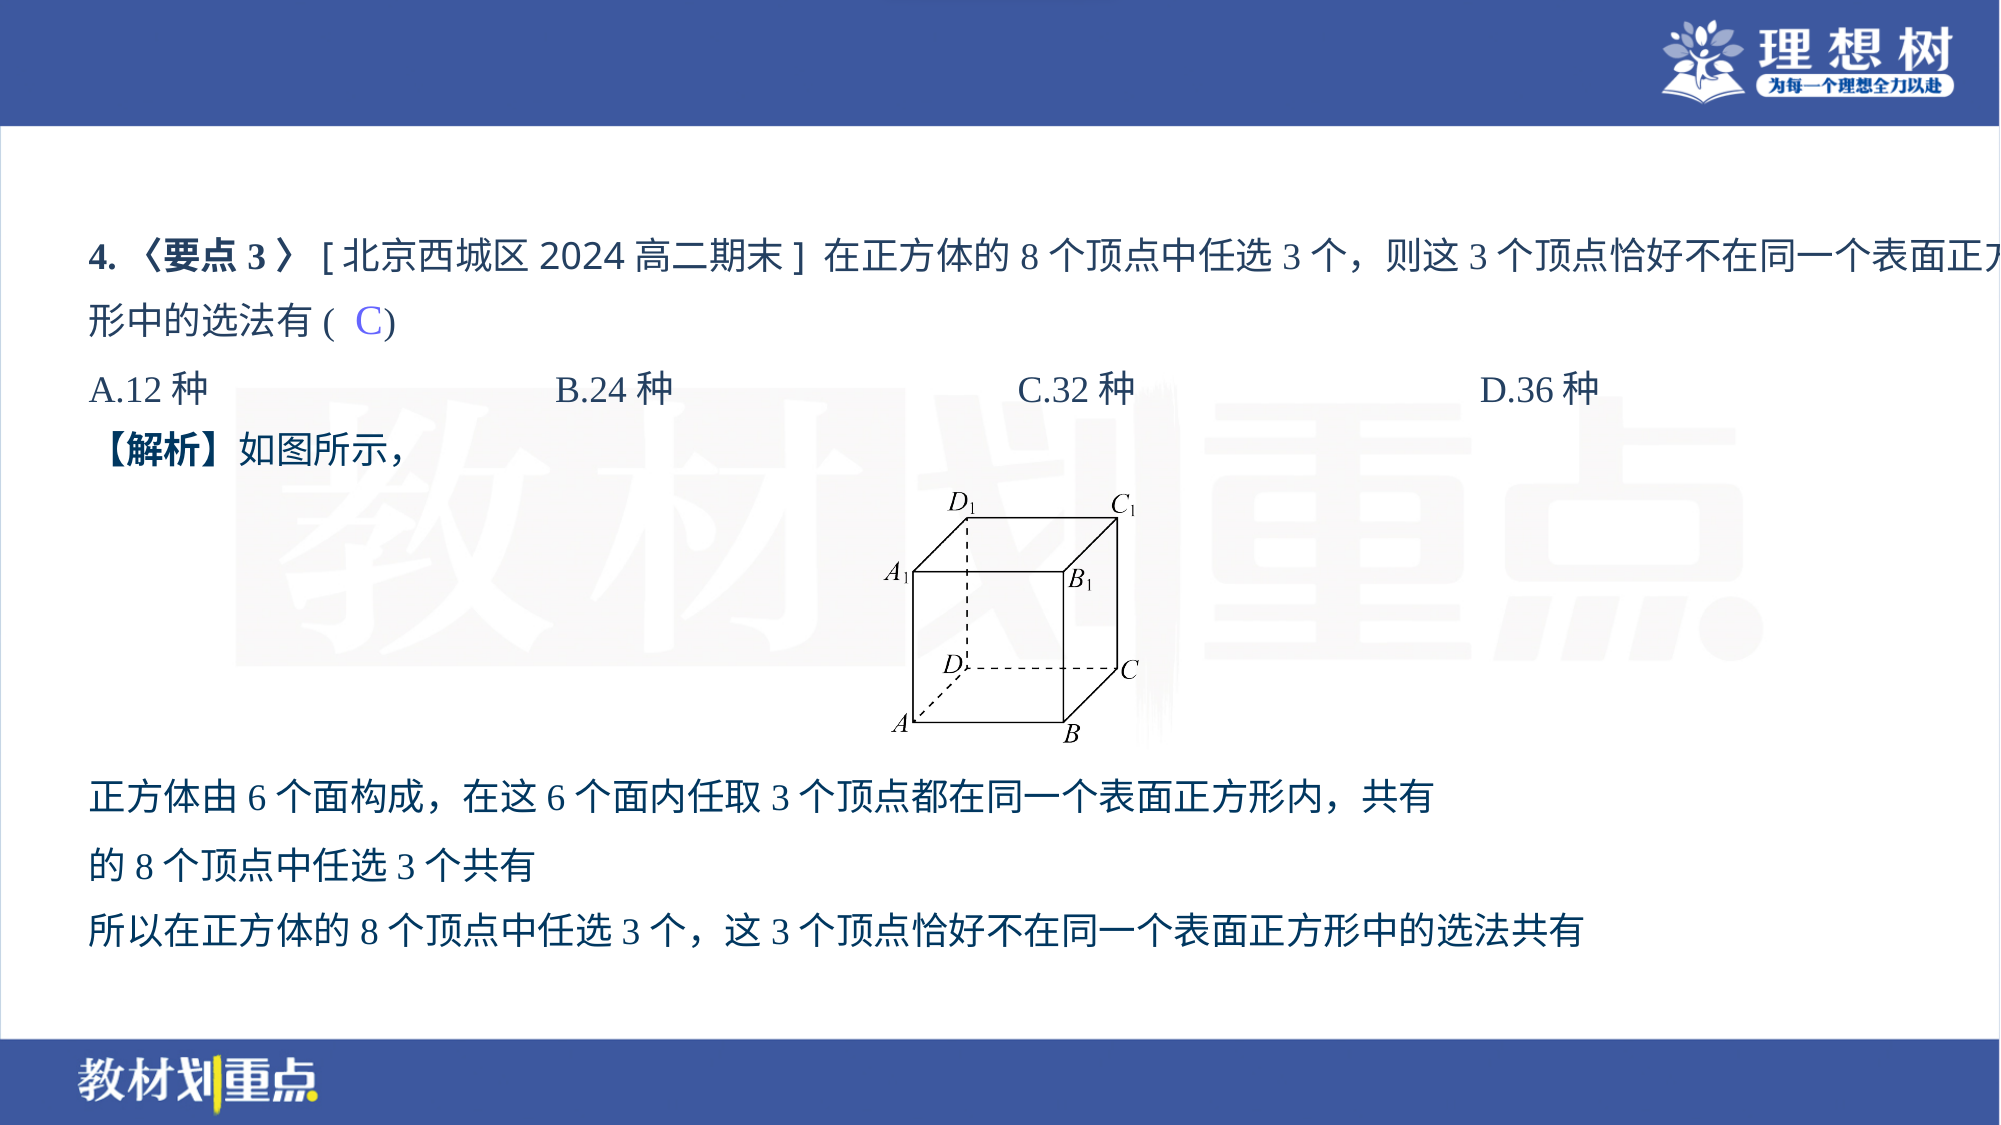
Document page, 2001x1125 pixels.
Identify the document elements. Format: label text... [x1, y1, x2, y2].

text_box A.12种 B.24种 C.32种 D.36种 [88, 343, 1911, 403]
text_box 【解析】如图所示， [88, 404, 1911, 465]
picture [0, 0, 2000, 1125]
text_box 4.〈要点3〉[北京西城区2024高二期末] 在正方体的8个顶点中任选3个，则这3个顶点恰好不在同一个表面正方 形中的选法有( ) [88, 208, 1911, 335]
text_box C [340, 290, 399, 341]
